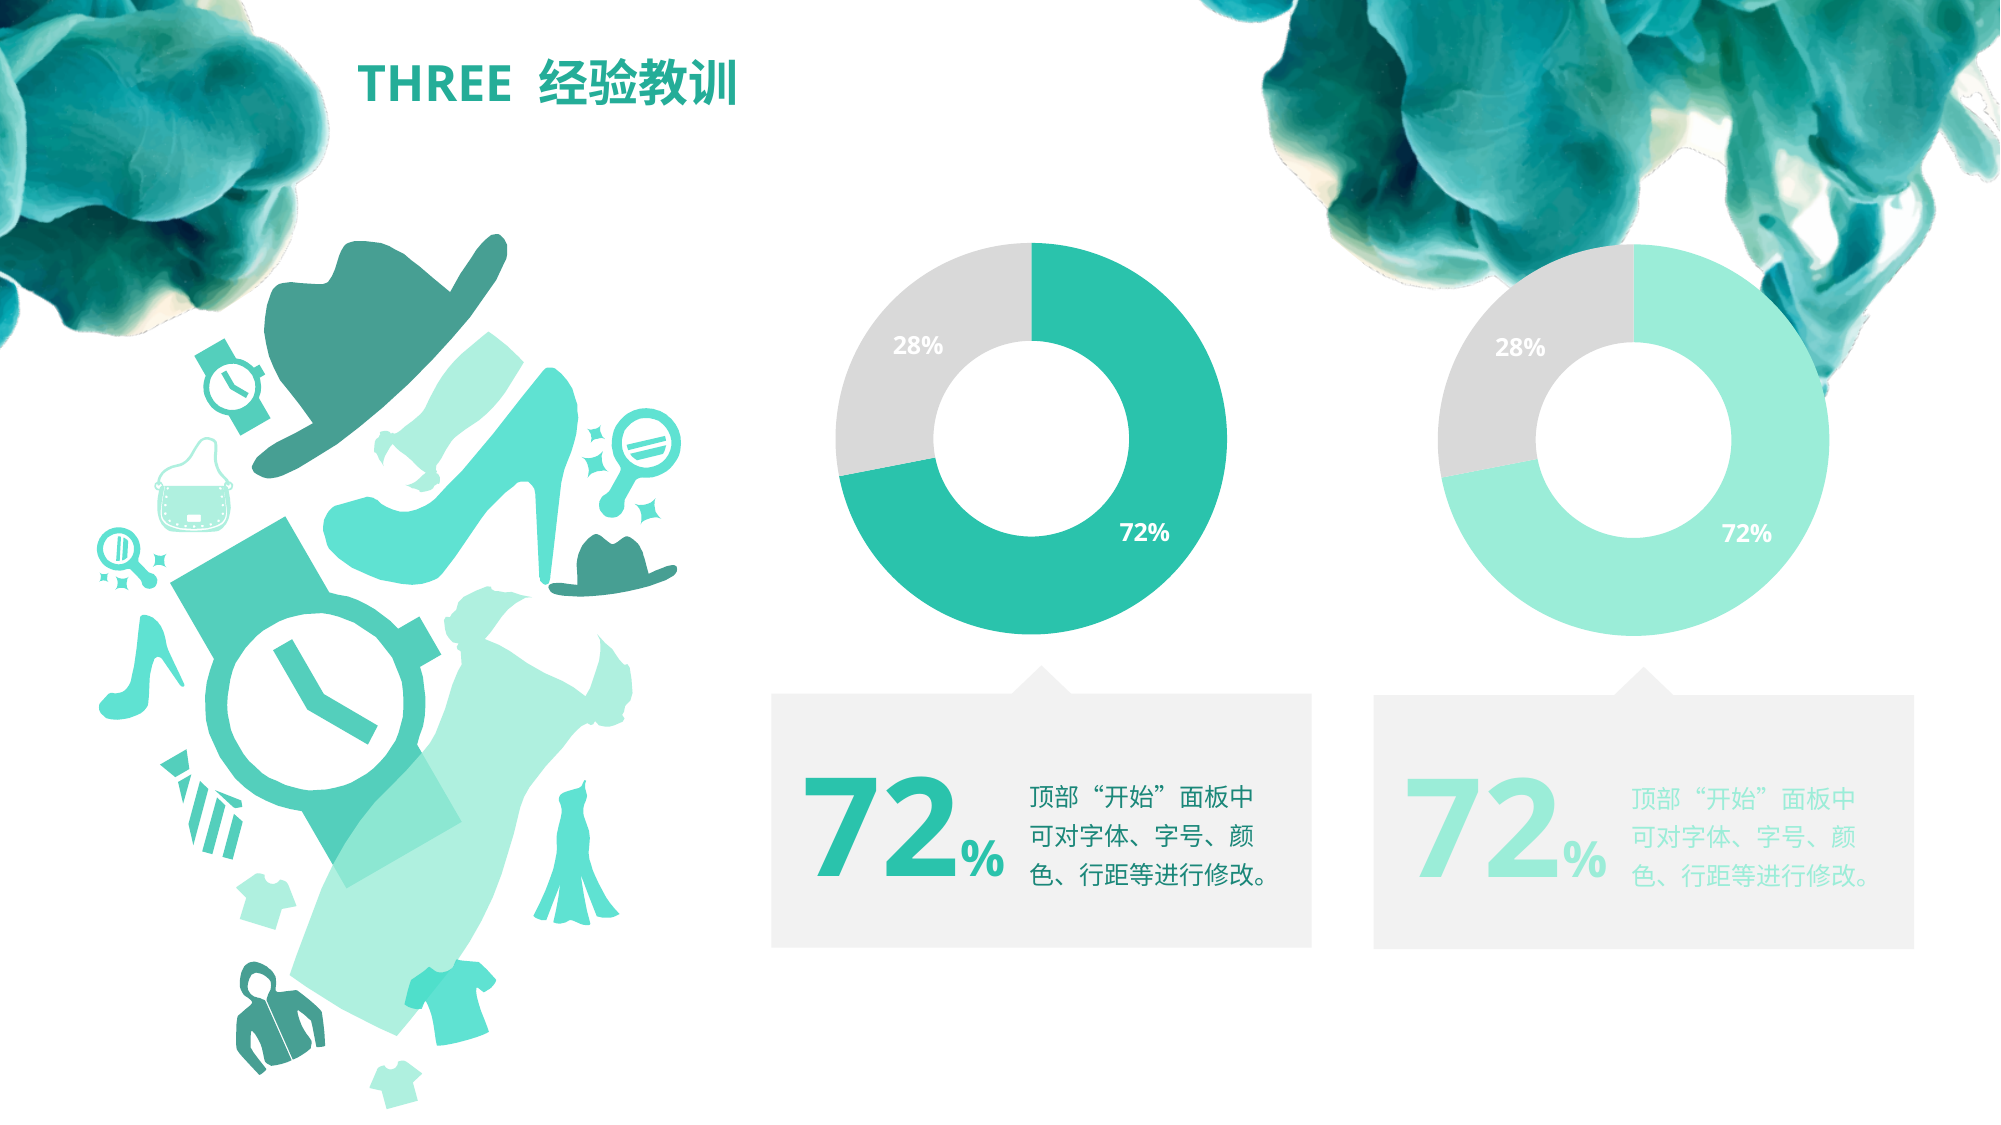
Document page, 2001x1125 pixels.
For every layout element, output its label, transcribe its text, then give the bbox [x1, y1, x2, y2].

text_box [194, 338, 271, 436]
text_box [323, 367, 577, 585]
text_box [374, 331, 524, 493]
text_box [533, 780, 620, 926]
text_box [98, 614, 185, 720]
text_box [1373, 666, 1915, 950]
text_box [236, 961, 326, 1075]
text_box [548, 534, 678, 597]
text_box [236, 873, 297, 930]
text_box [289, 586, 633, 1037]
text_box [771, 665, 1312, 948]
text_box [404, 959, 497, 1046]
chart [1397, 225, 1890, 666]
chart [795, 224, 1288, 665]
list THREE 经验教训 [341, 41, 1268, 130]
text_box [154, 437, 234, 533]
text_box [93, 524, 162, 599]
text_box [369, 1060, 423, 1110]
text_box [575, 402, 685, 522]
text_box [251, 234, 508, 479]
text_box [175, 746, 240, 865]
text_box [170, 516, 442, 864]
